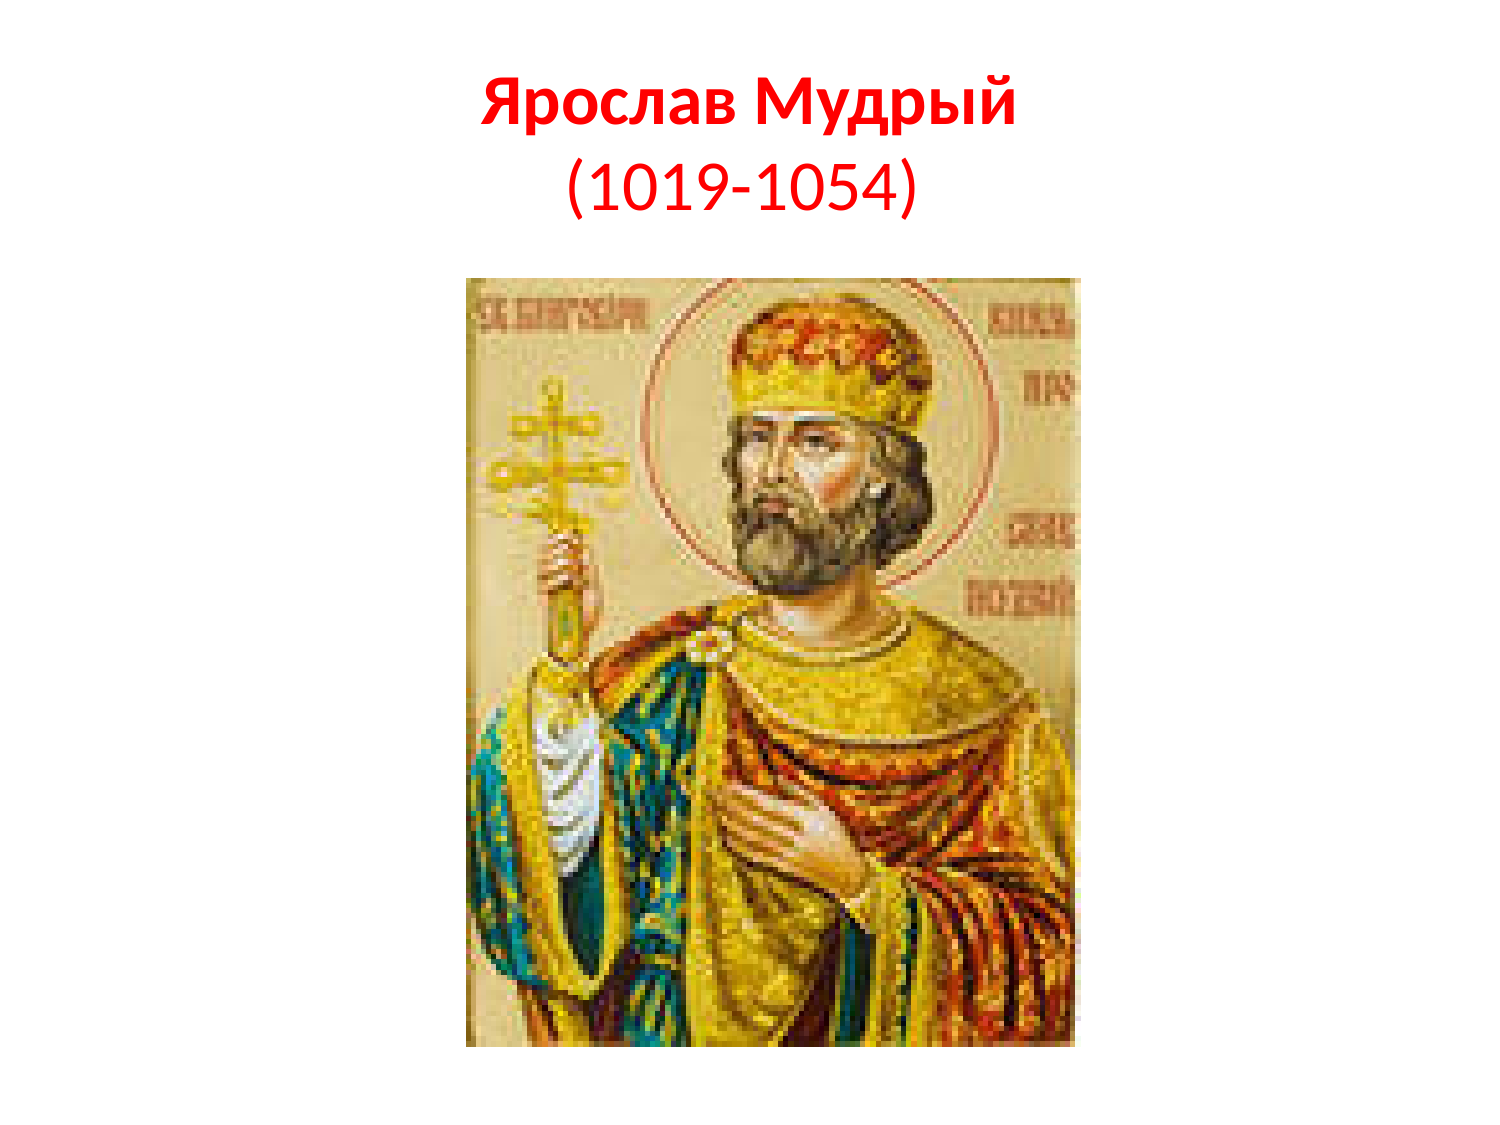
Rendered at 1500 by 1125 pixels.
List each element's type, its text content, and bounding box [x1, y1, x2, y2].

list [466, 278, 1081, 1048]
title Ярослав Мудрый (1019-1054) [75, 45, 1425, 233]
